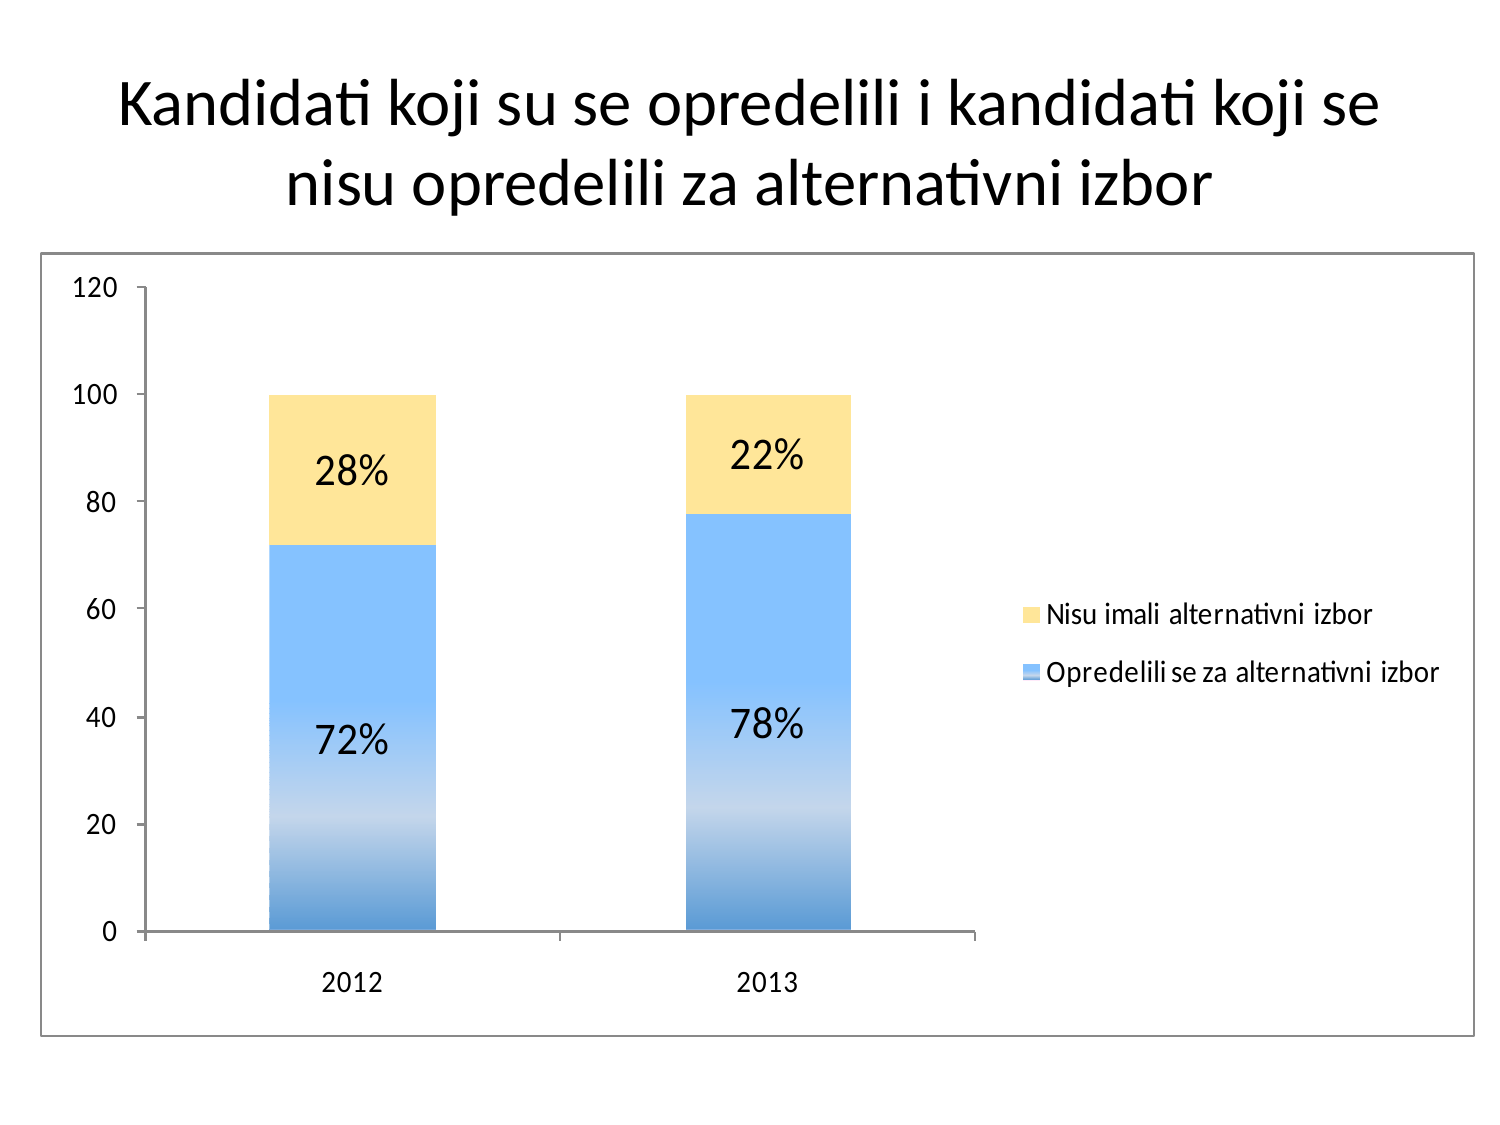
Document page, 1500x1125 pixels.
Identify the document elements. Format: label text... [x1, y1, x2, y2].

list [37, 249, 1476, 1038]
title Kandidati koji su se opredelili i kandidati koji se nisu opredelili za alternativni izbor [75, 45, 1425, 233]
